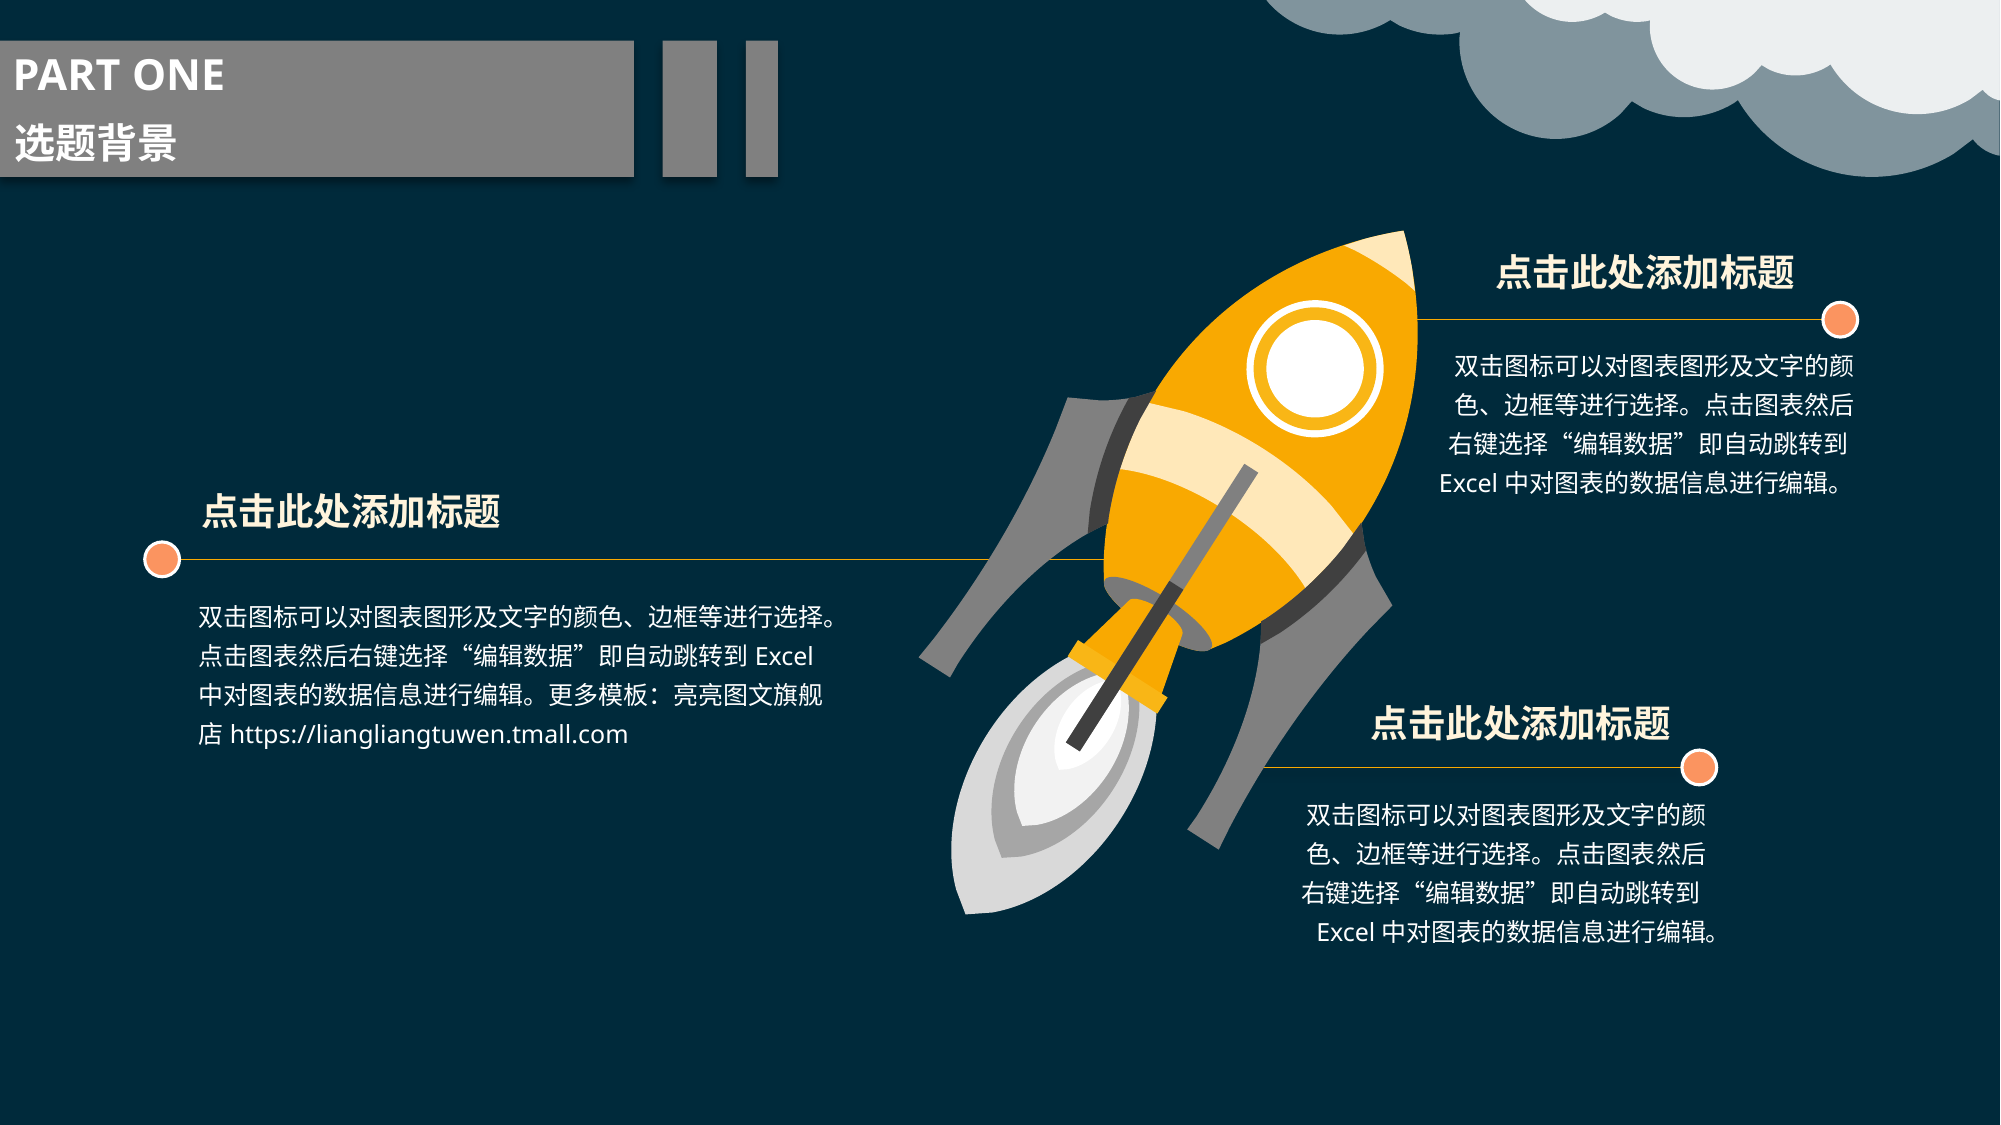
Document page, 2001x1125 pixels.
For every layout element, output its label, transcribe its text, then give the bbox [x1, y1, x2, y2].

text_box 点击此处添加标题 [1480, 241, 1811, 302]
text_box 点击此处添加标题 [186, 480, 517, 541]
text_box 点击此处添加标题 [1479, 692, 1686, 753]
text_box [1681, 749, 1718, 782]
text_box [1822, 301, 1859, 334]
list PART ONE [0, 40, 634, 108]
text_box 双击图标可以对图表图形及文字的颜色、边框等进行选择。点击图表然后右键选择“编辑数据”即自动跳转到Excel中对图表的数据信息进行编辑。更多模板：亮亮图文旗舰店https://liangliangtuwen.tmall.com [183, 584, 852, 756]
text_box 双击图标可以对图表图形及文字的颜色、边框等进行选择。点击图表然后右键选择“编辑数据”即自动跳转到Excel中对图表的数据信息进行编辑。 [1286, 782, 1722, 954]
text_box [943, 204, 1479, 914]
text_box 双击图标可以对图表图形及文字的颜色、边框等进行选择。点击图表然后右键选择“编辑数据”即自动跳转到Excel中对图表的数据信息进行编辑。 [1479, 334, 1870, 505]
list 选题背景 [0, 108, 634, 177]
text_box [144, 541, 943, 577]
